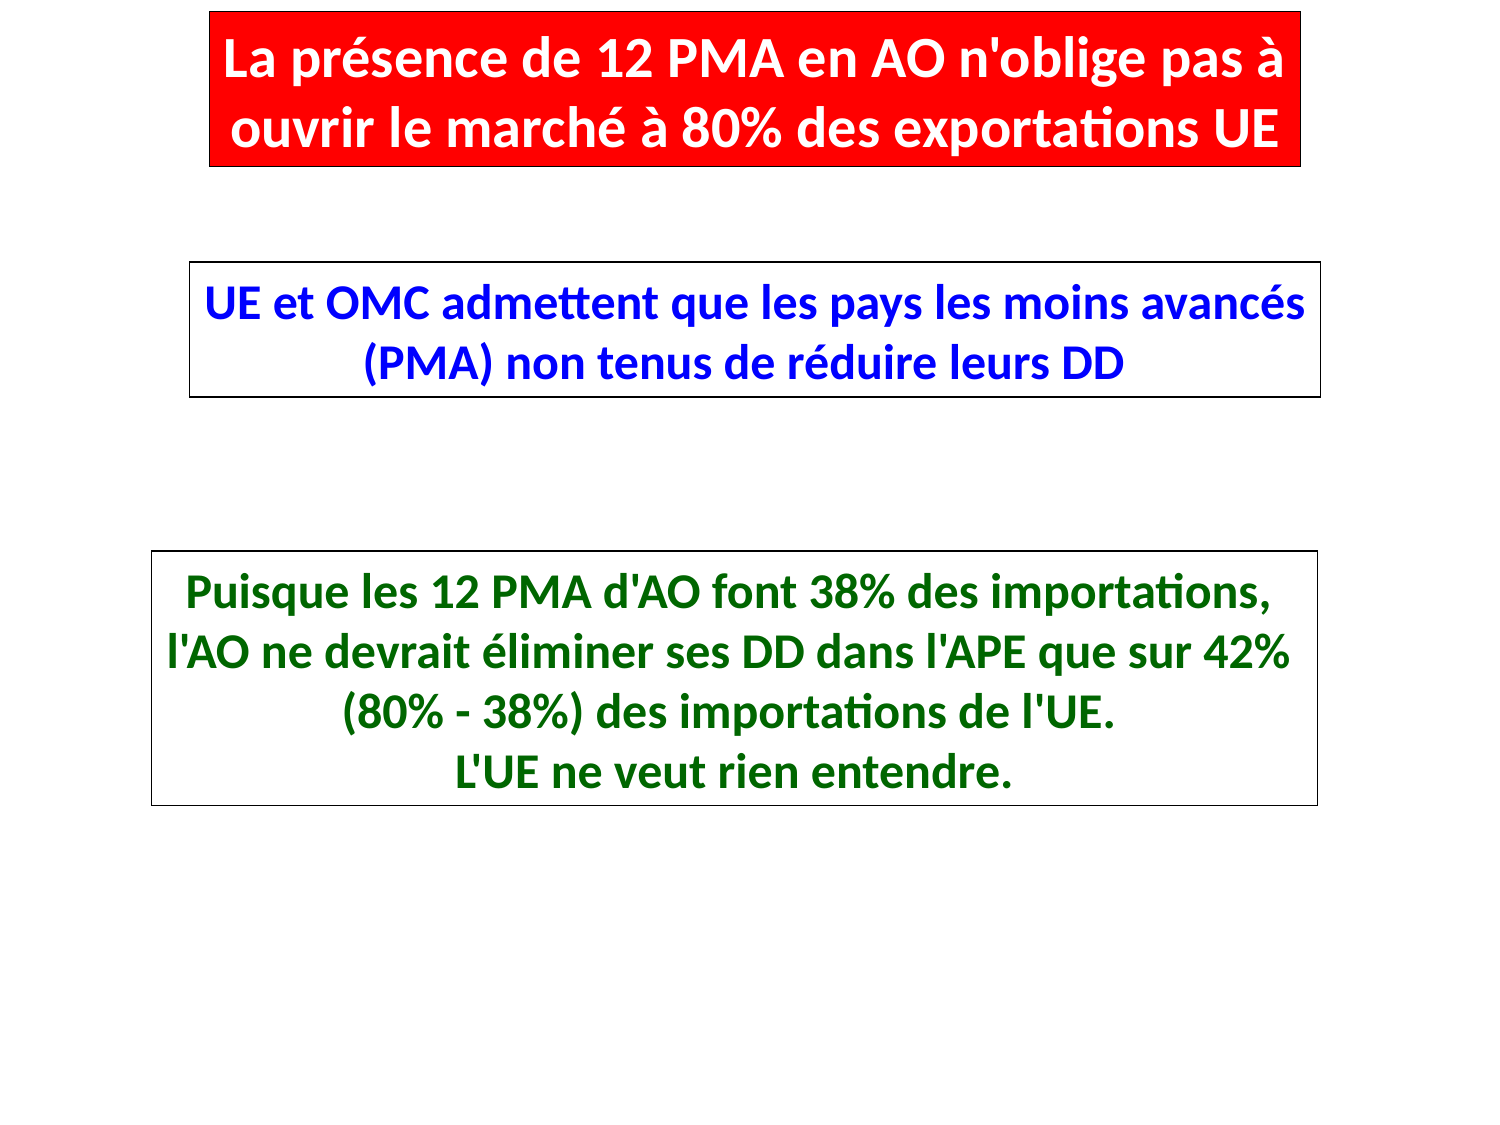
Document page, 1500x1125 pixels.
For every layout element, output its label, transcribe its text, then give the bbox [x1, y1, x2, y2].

text_box Puisque les 12 PMA d'AO font 38% des importations, l'AO ne devrait éliminer ses DD dans l'APE que sur 42% (80% - 38%) des importations de l'UE. L'UE ne veut rien entendre. [151, 550, 1318, 806]
text_box La présence de 12 PMA en AO n'oblige pas à ouvrir le marché à 80% des exportations UE [209, 11, 1301, 167]
text_box UE et OMC admettent que les pays les moins avancés (PMA) non tenus de réduire leurs DD [189, 262, 1321, 397]
